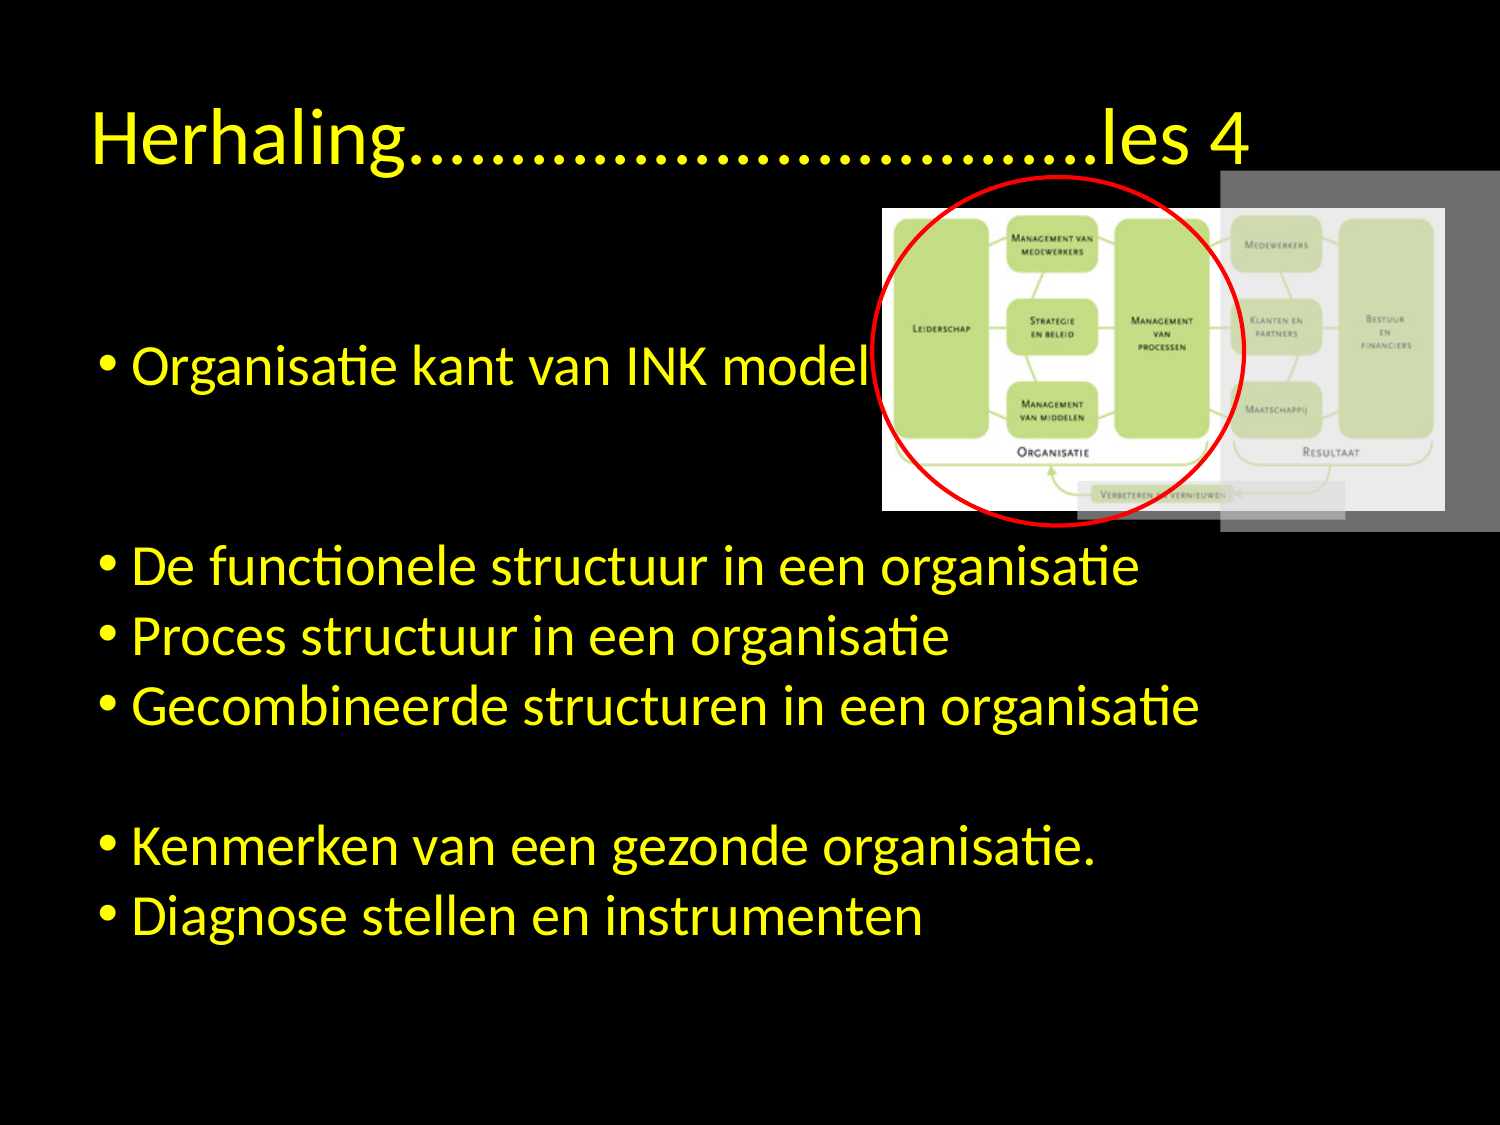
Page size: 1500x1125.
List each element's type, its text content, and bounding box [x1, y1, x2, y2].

text_box Organisatie kant van INK model De functionele structuur in een organisatie Proces structuur in een organisatie Gecombineerde structuren in een organisatie Kenmerken van een gezonde organisatie. Diagnose stellen en instrumenten [82, 320, 1216, 955]
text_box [871, 170, 1500, 533]
title Herhaling..................................les 4 [75, 38, 1425, 227]
